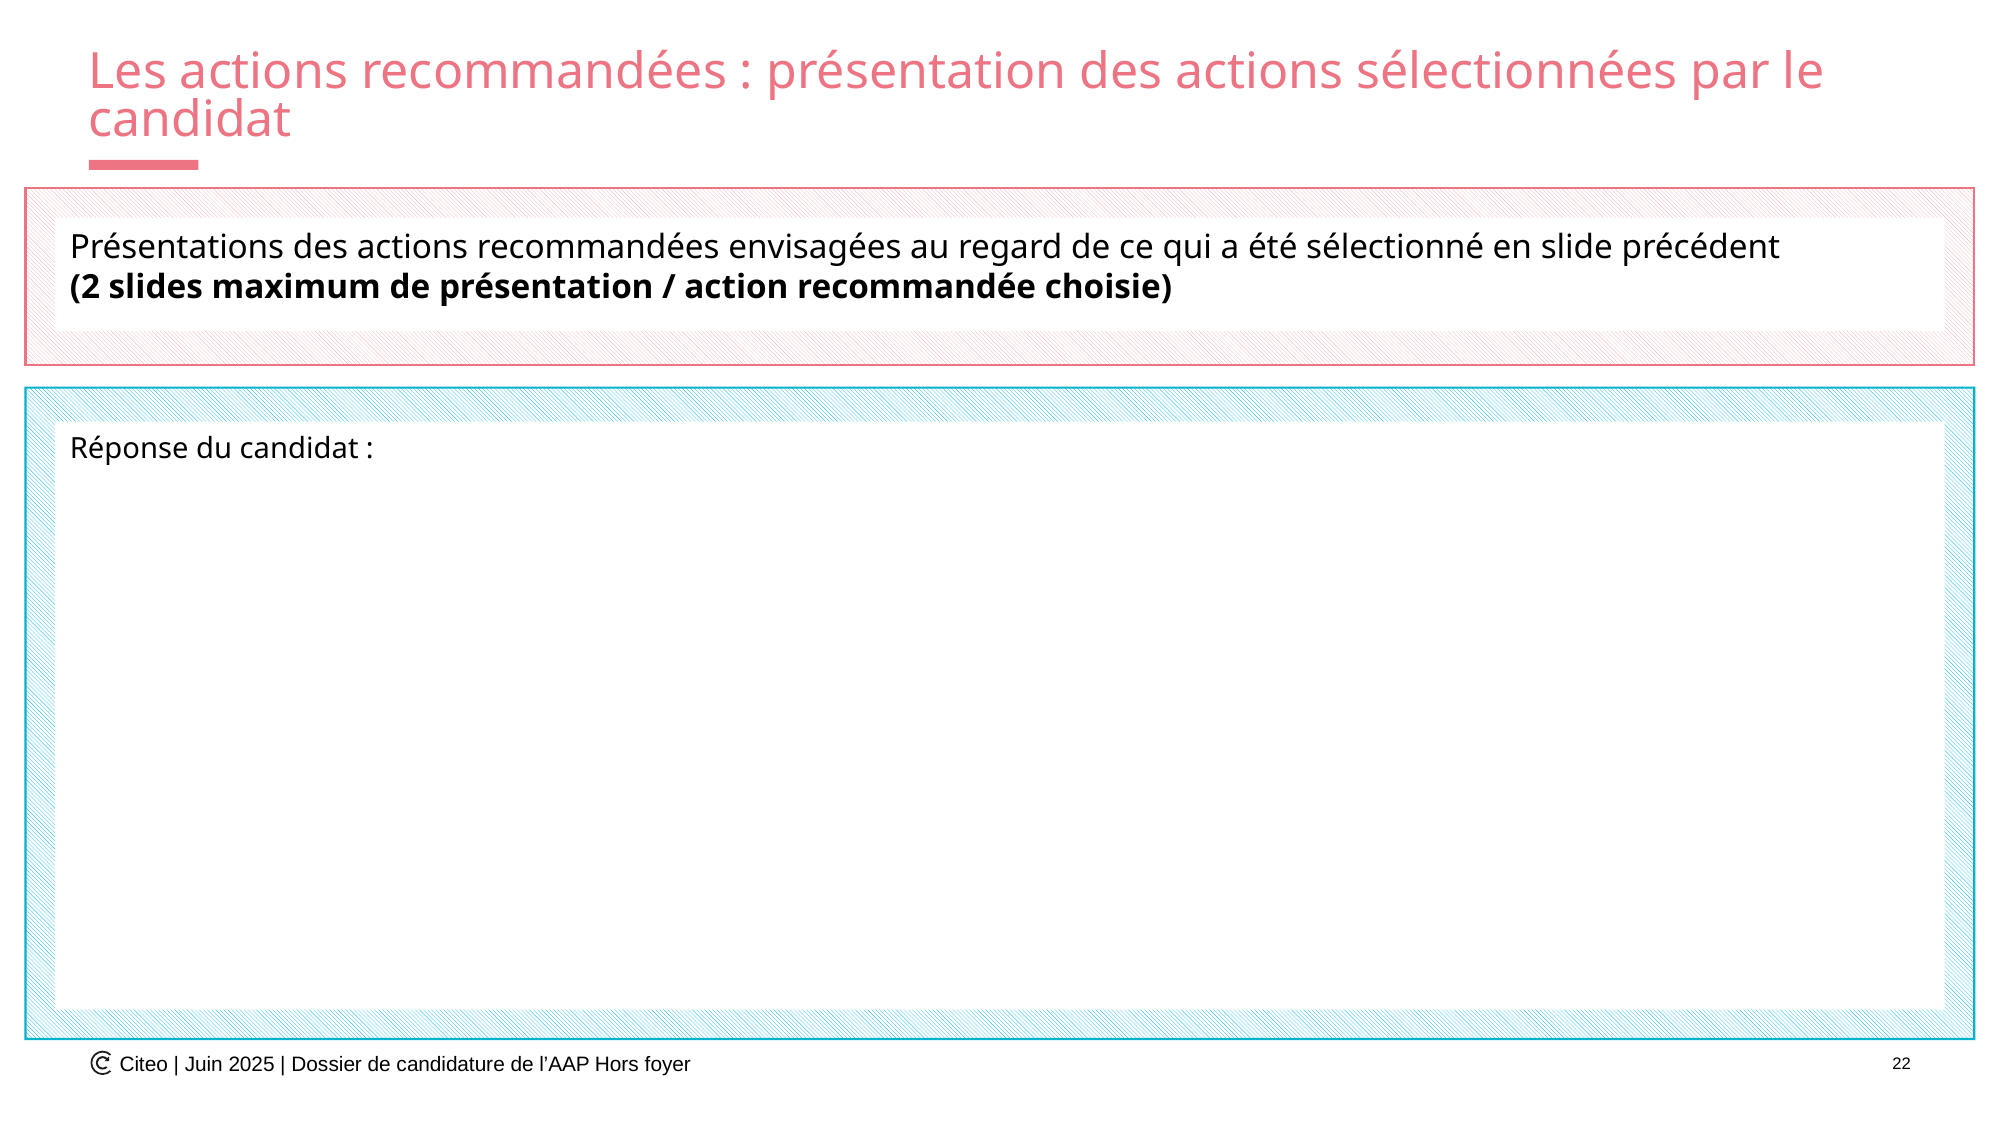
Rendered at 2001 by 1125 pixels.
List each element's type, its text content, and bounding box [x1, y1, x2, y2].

text_box [24, 187, 1975, 366]
text_box [24, 387, 1975, 1040]
text_box Réponse du candidat : [55, 421, 1945, 1010]
slide_number 22 [1808, 1040, 1927, 1094]
footer Citeo | Juin 2025 | Dossier de candidature de l’AAP Hors foyer [119, 1040, 1799, 1093]
text_box Présentations des actions recommandées envisagées au regard de ce qui a été sélectionné en slide précédent (2 slides maximum de présentation / action recommandée choisie) [55, 217, 1945, 332]
title Les actions recommandées : présentation des actions sélectionnées par le candidat [73, 31, 1910, 165]
